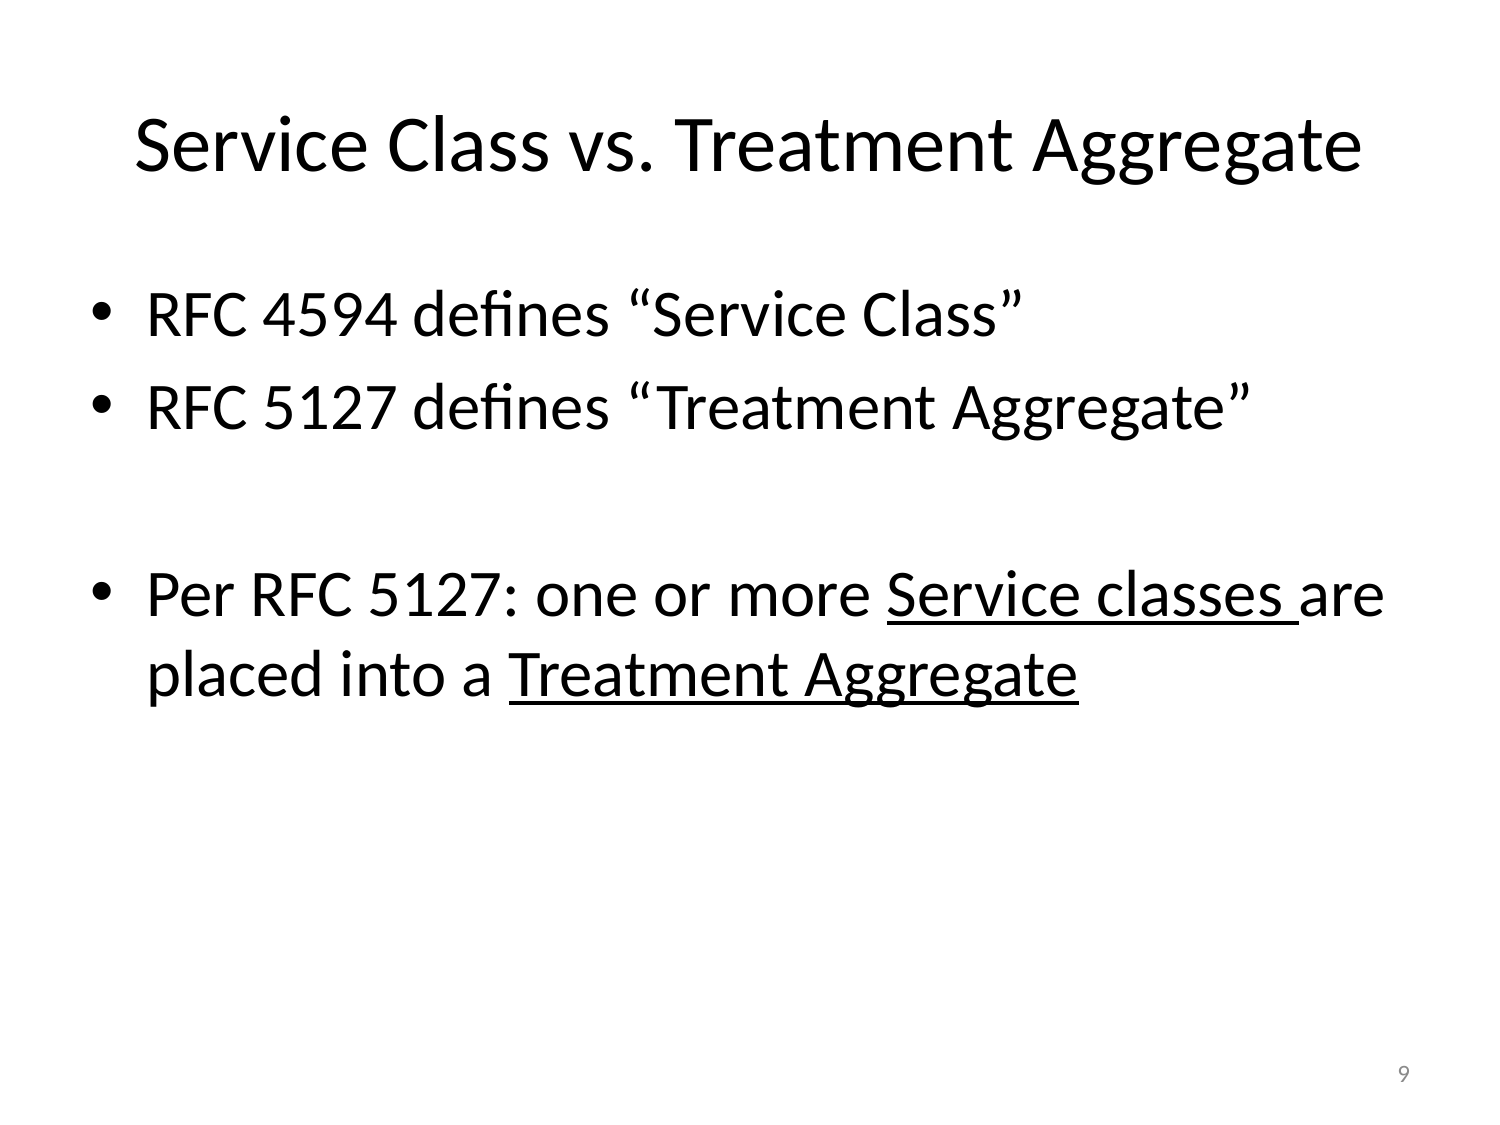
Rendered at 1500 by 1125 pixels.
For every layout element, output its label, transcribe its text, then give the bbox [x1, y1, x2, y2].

title Service Class vs. Treatment Aggregate [75, 45, 1425, 233]
list RFC 4594 defines “Service Class” RFC 5127 defines “Treatment Aggregate” Per RFC 5127: one or more Service classes are placed into a Treatment Aggregate [75, 262, 1425, 1005]
slide_number 9 [1074, 1042, 1425, 1103]
